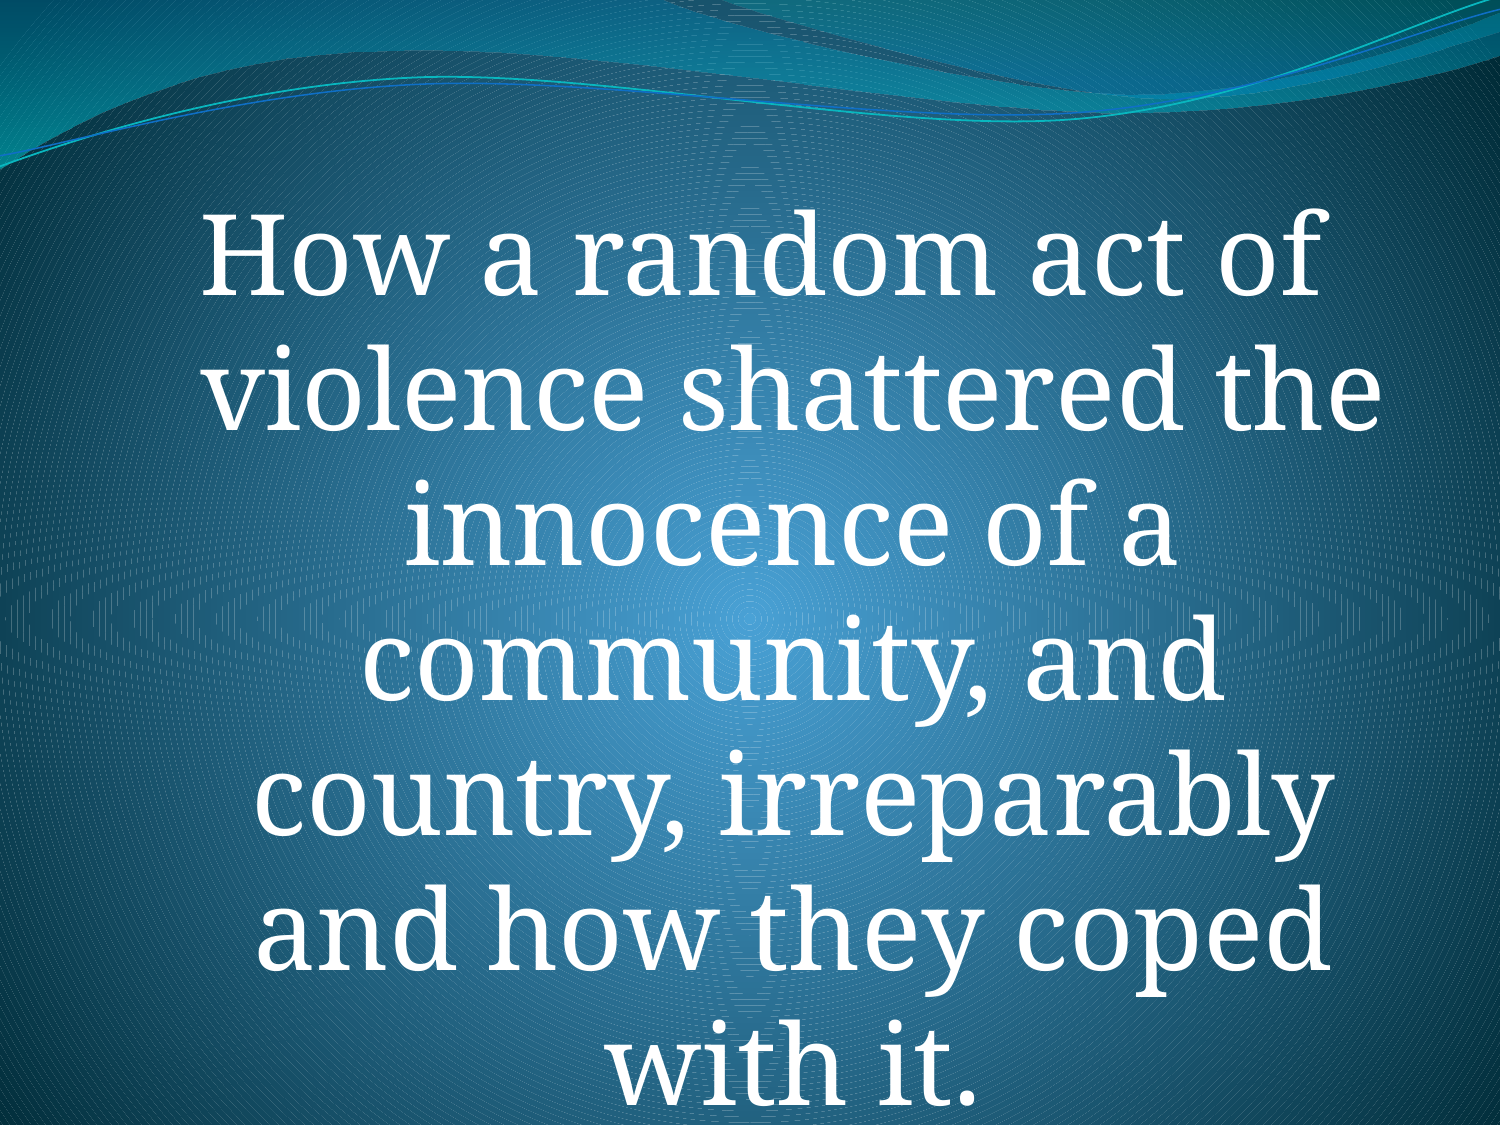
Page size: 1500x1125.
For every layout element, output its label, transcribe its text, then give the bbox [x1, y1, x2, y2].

text_box How a random act of violence shattered the innocence of a community, and country, irreparably and how they coped with it. [93, 175, 1418, 1125]
